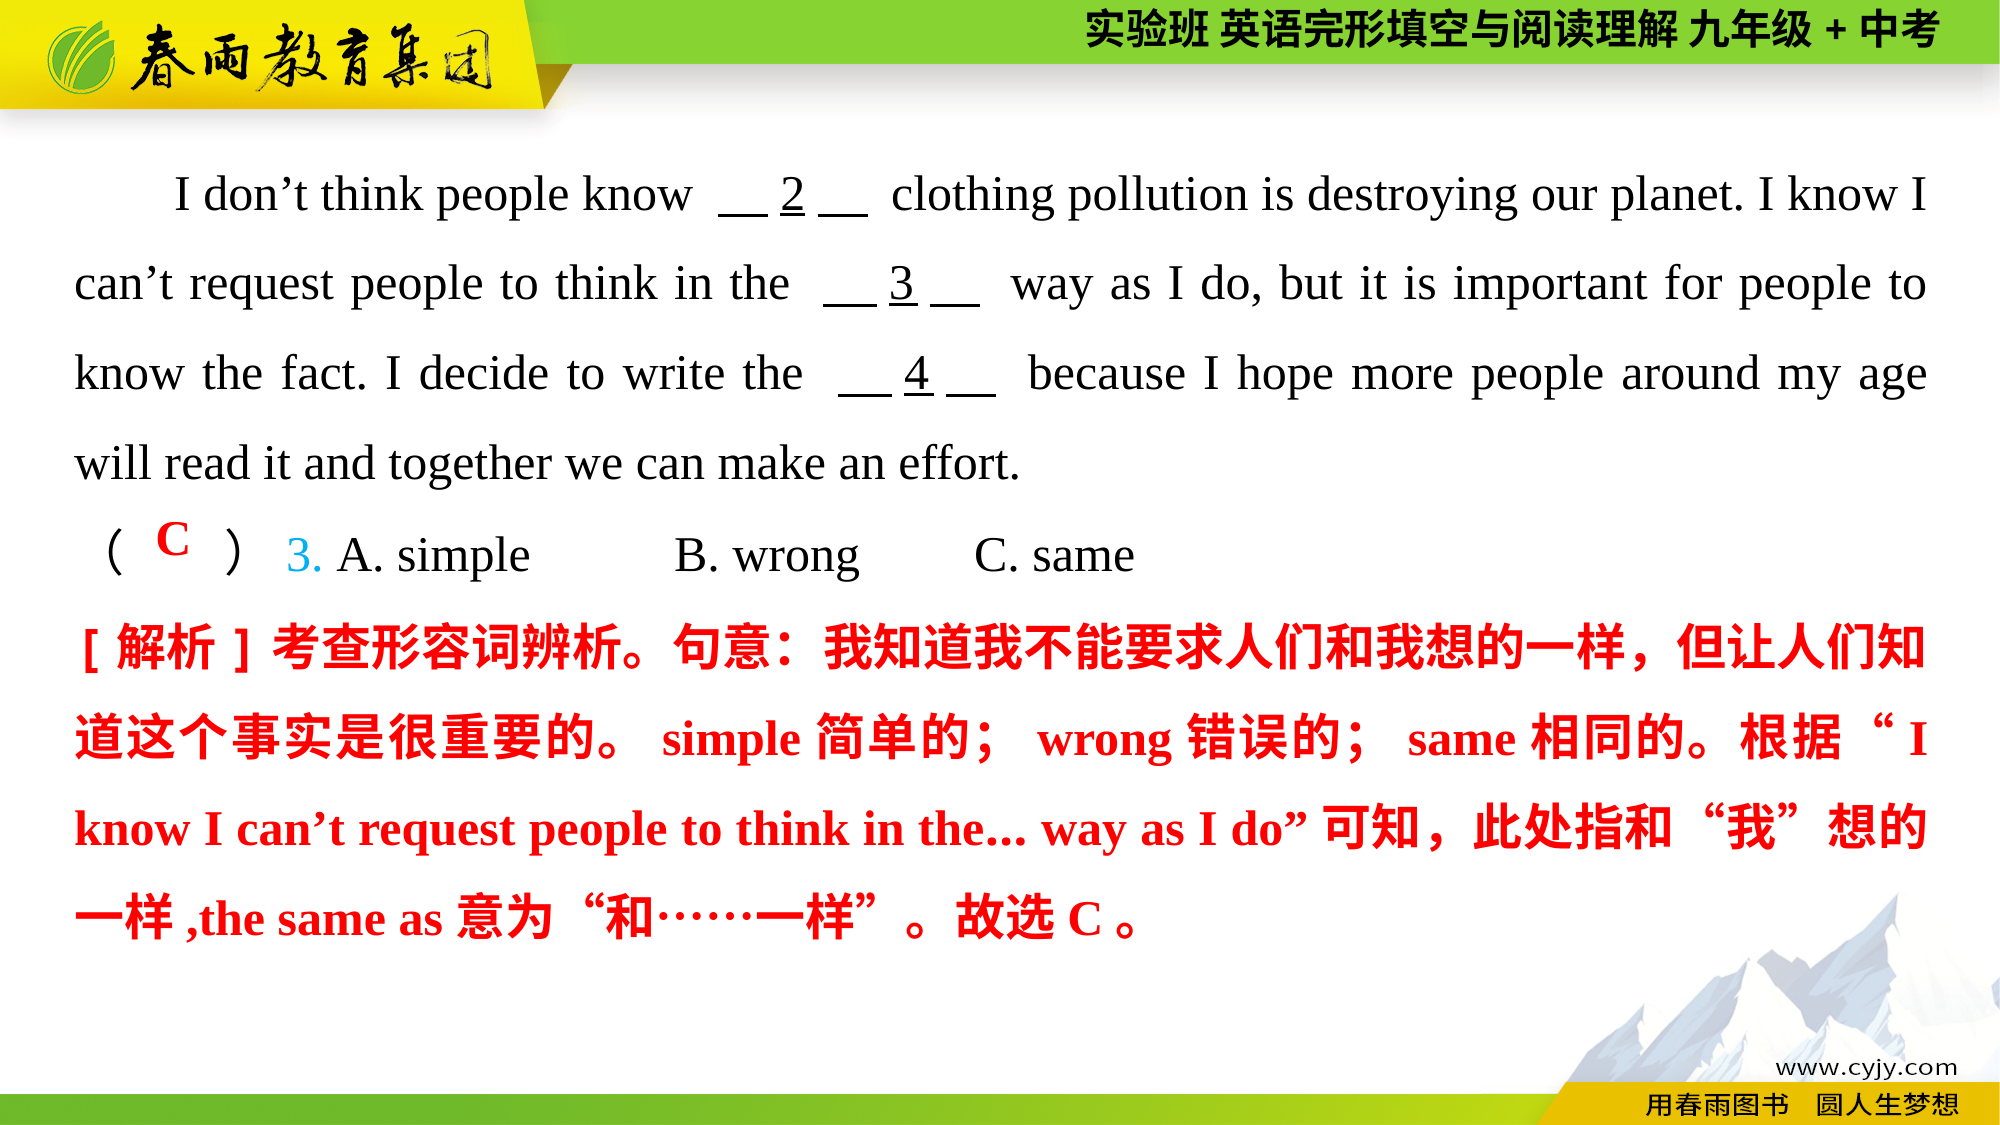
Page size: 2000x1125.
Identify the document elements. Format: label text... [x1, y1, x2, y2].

text_box C [140, 498, 207, 573]
list I don’t think people know 2 clothing pollution is destroying our planet. I know I can’t request people to think in the 3 way as I do, but it is important for people to know the fact. I decide to write the 4 because I hope more people around my age will read it and together we can make an effort. [59, 122, 1944, 501]
picture [0, 0, 2000, 1125]
text_box [解析]考查形容词辨析。句意：我知道我不能要求人们和我想的一样，但让人们知道这个事实是很重要的。simple简单的；wrong错误的；same相同的。根据“I know I can’t request people to think in the... way as I do”可知，此处指和“我”想的一样,the same as意为“和……一样”。故选C。 [59, 590, 1944, 953]
text_box （ ）3. A. simple B. wrong C. same [59, 501, 1944, 590]
